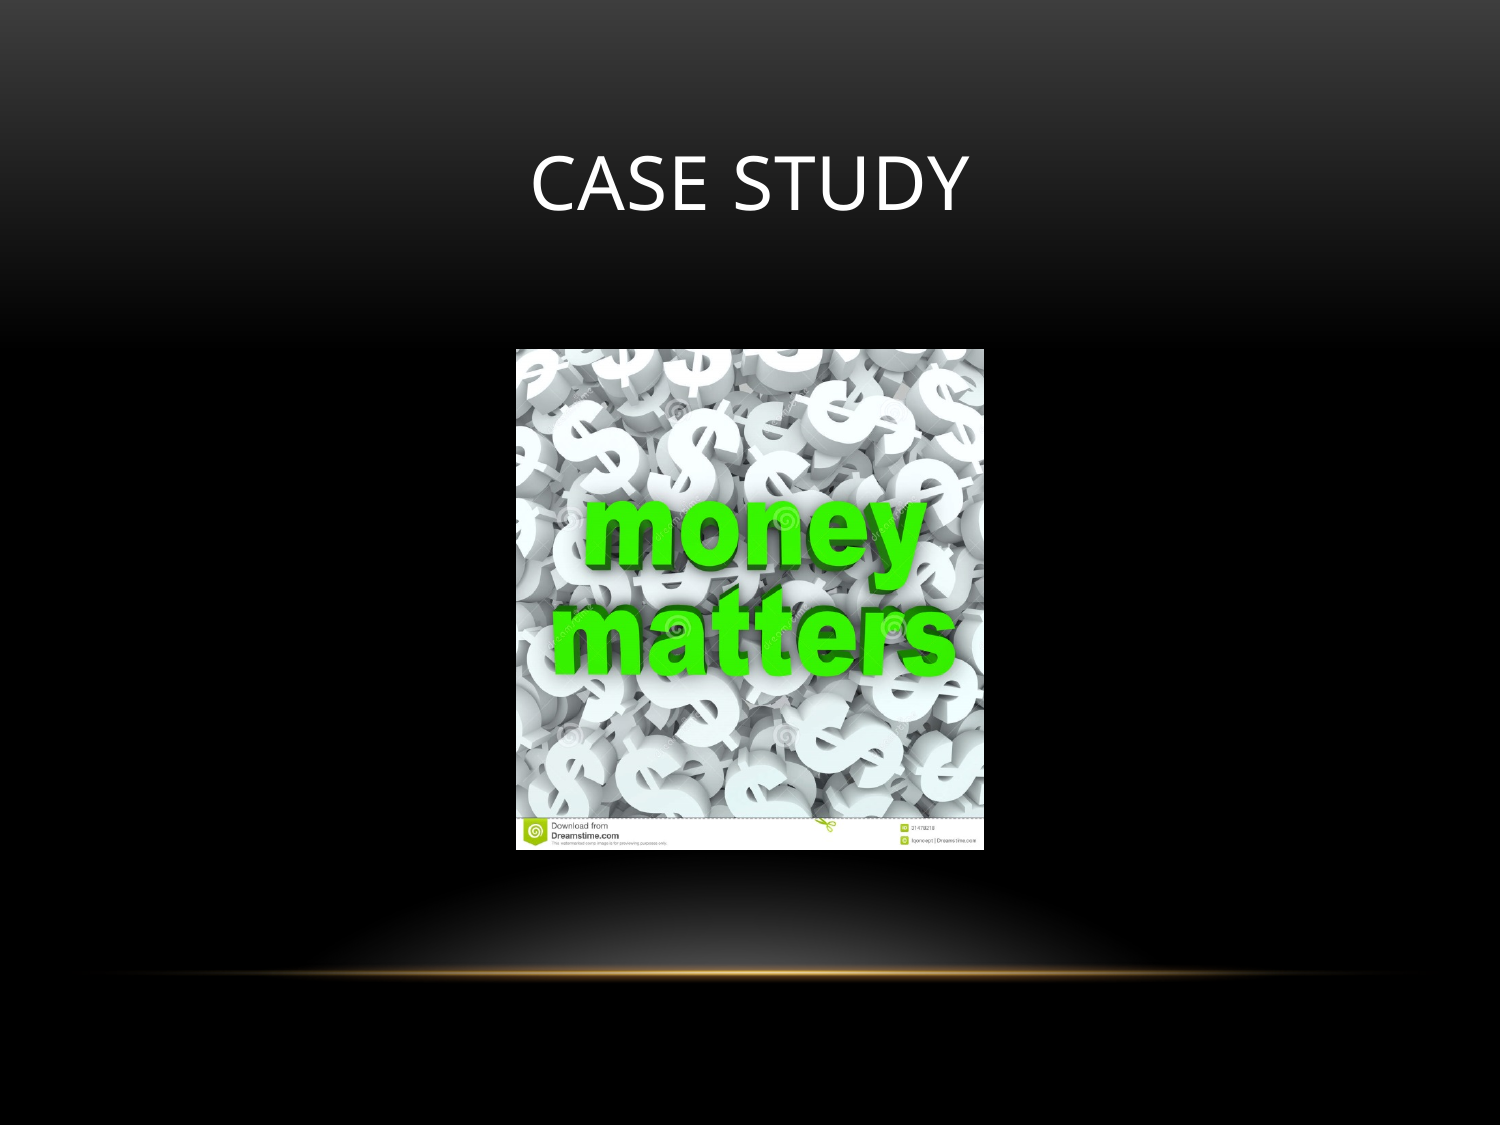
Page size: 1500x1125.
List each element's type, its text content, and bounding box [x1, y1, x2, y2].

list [515, 349, 984, 851]
picture [0, 0, 1500, 1125]
title Case Study [99, 45, 1400, 233]
